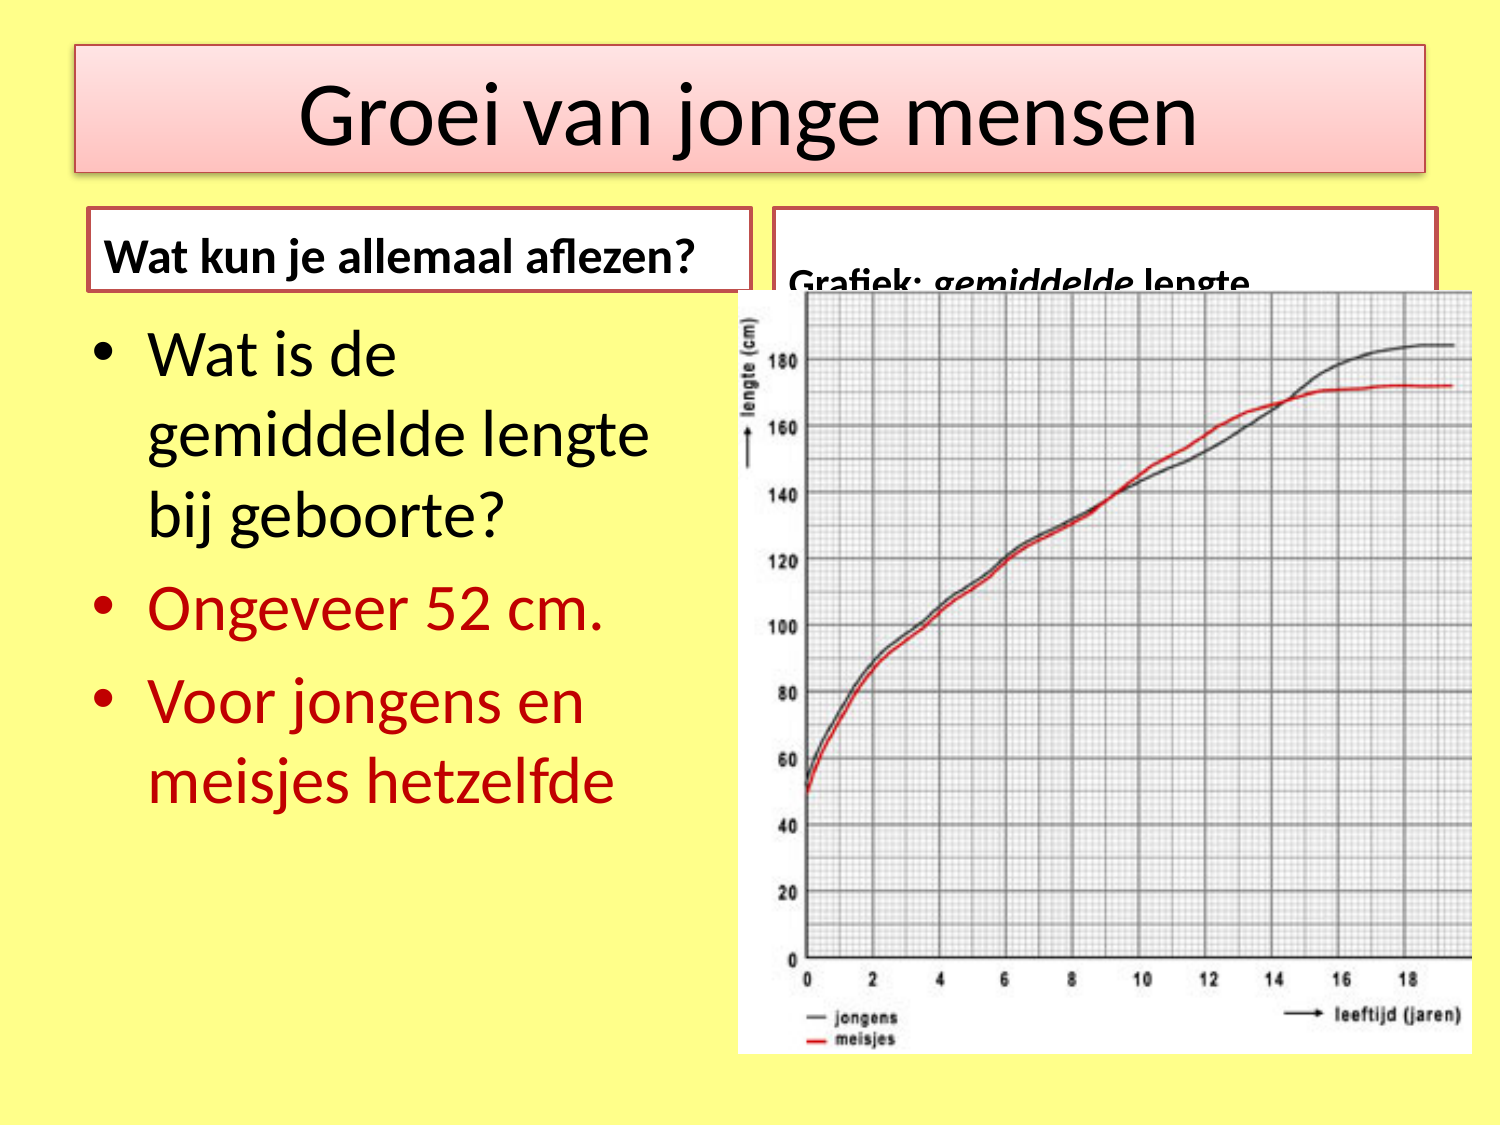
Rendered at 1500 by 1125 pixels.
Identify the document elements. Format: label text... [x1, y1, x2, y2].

list Wat kun je allemaal aflezen? [86, 206, 753, 293]
list Grafiek: gemiddelde lengte [772, 206, 1439, 289]
list Wat is de gemiddelde lengte bij geboorte? Ongeveer 52 cm. Voor jongens en meisjes hetzelfde [76, 302, 732, 1047]
picture [737, 290, 1472, 1055]
title Groei van jonge mensen [74, 44, 1426, 173]
